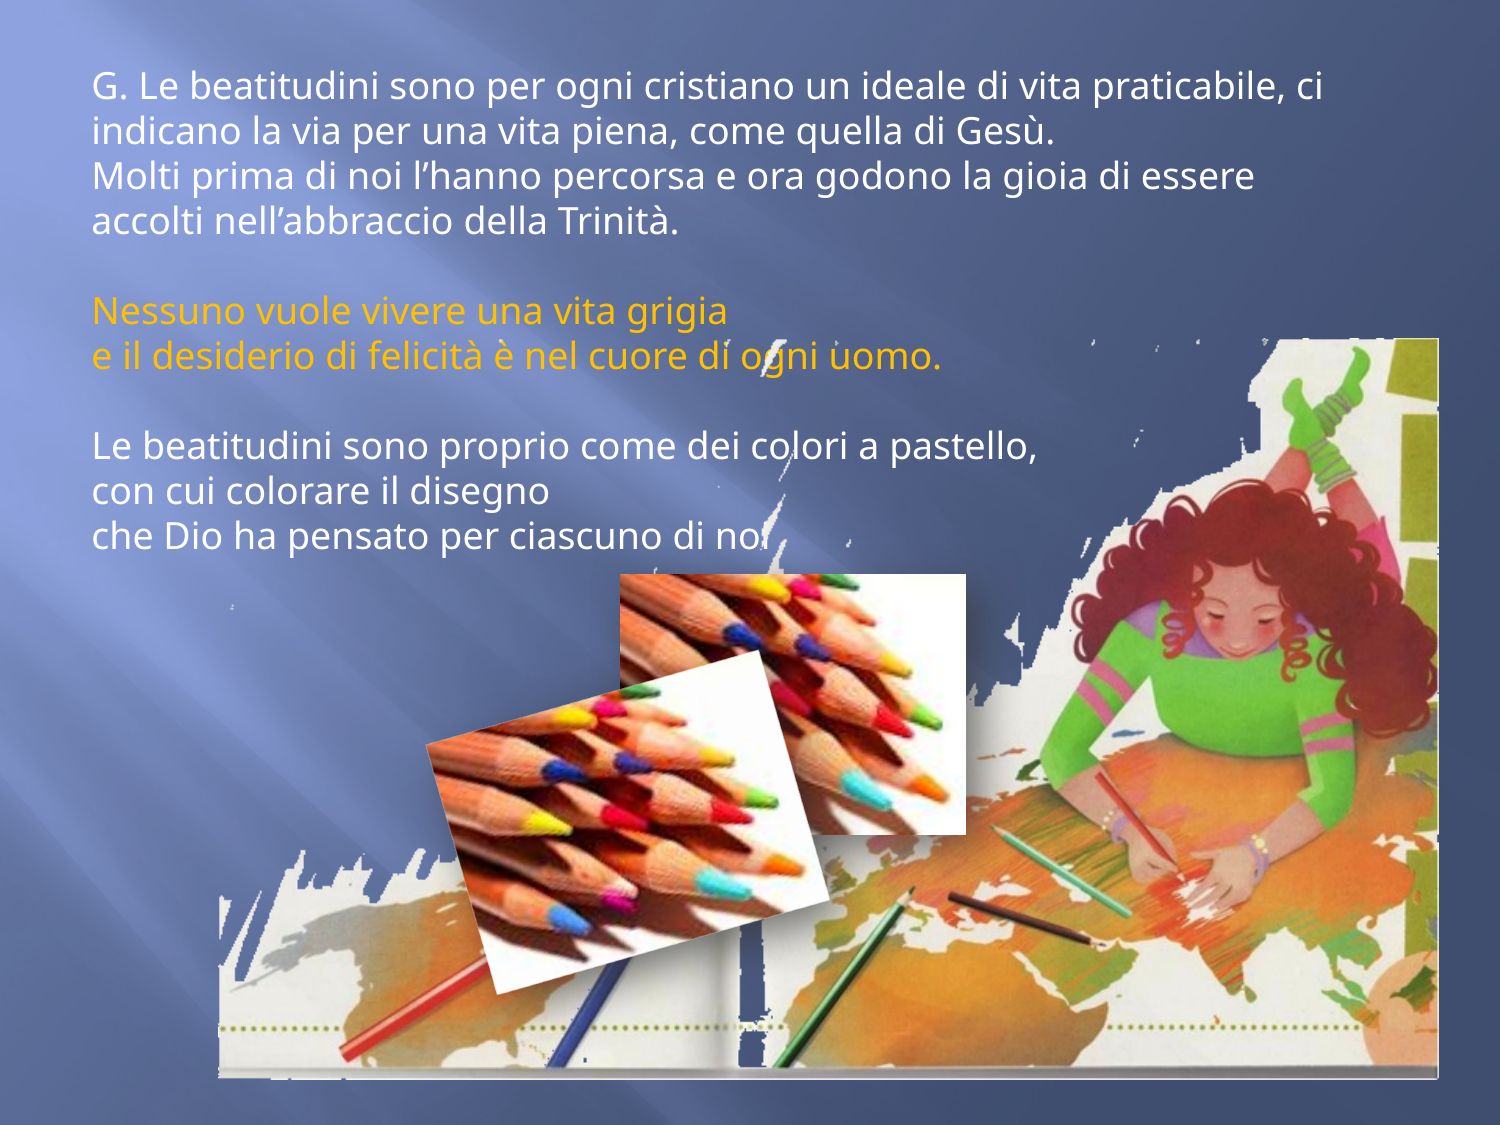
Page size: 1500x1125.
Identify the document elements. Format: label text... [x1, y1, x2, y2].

text_box G. Le beatitudini sono per ogni cristiano un ideale di vita praticabile, ci indicano la via per una vita piena, come quella di Gesù. Molti prima di noi l’hanno percorsa e ora godono la gioia di essere accolti nell’abbraccio della Trinità. Nessuno vuole vivere una vita grigia e il desiderio di felicità è nel cuore di ogni uomo. Le beatitudini sono proprio come dei colori a pastello, con cui colorare il disegno che Dio ha pensato per ciascuno di noi [76, 54, 1353, 565]
picture [218, 337, 1439, 1080]
